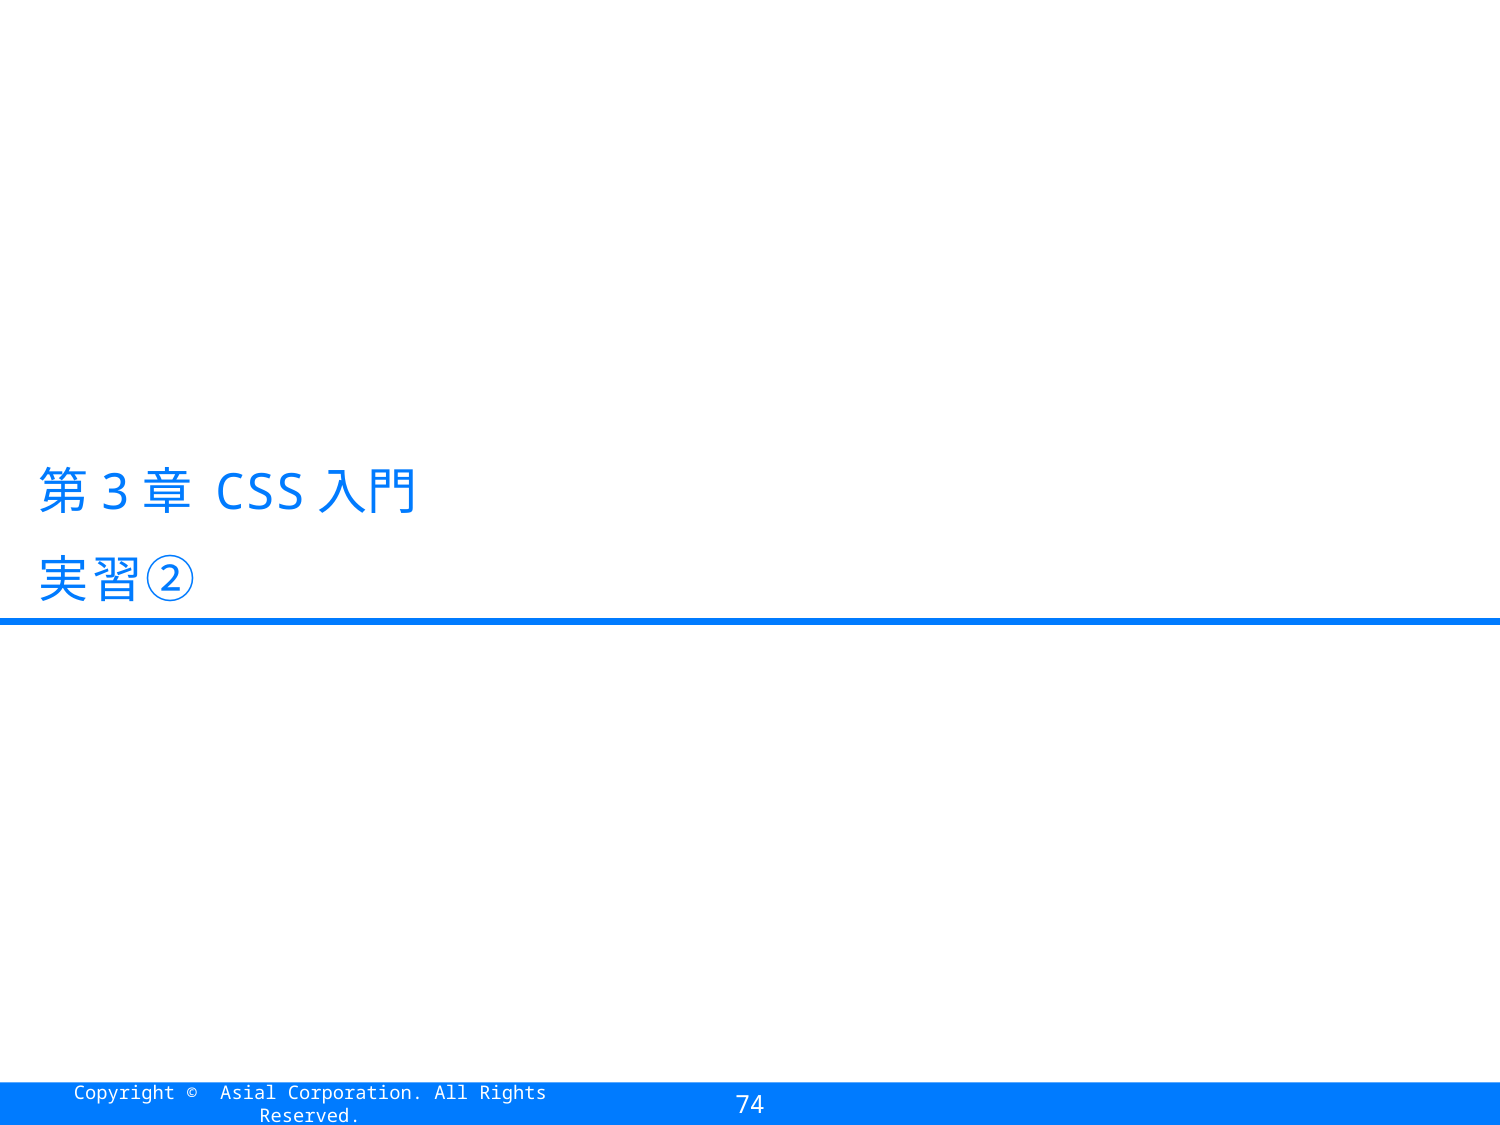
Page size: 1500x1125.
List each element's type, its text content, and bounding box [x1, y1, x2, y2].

list 第3章 CSS入門 [23, 444, 1500, 536]
title 実習② [23, 538, 1500, 616]
slide_number 74 [581, 1075, 919, 1125]
